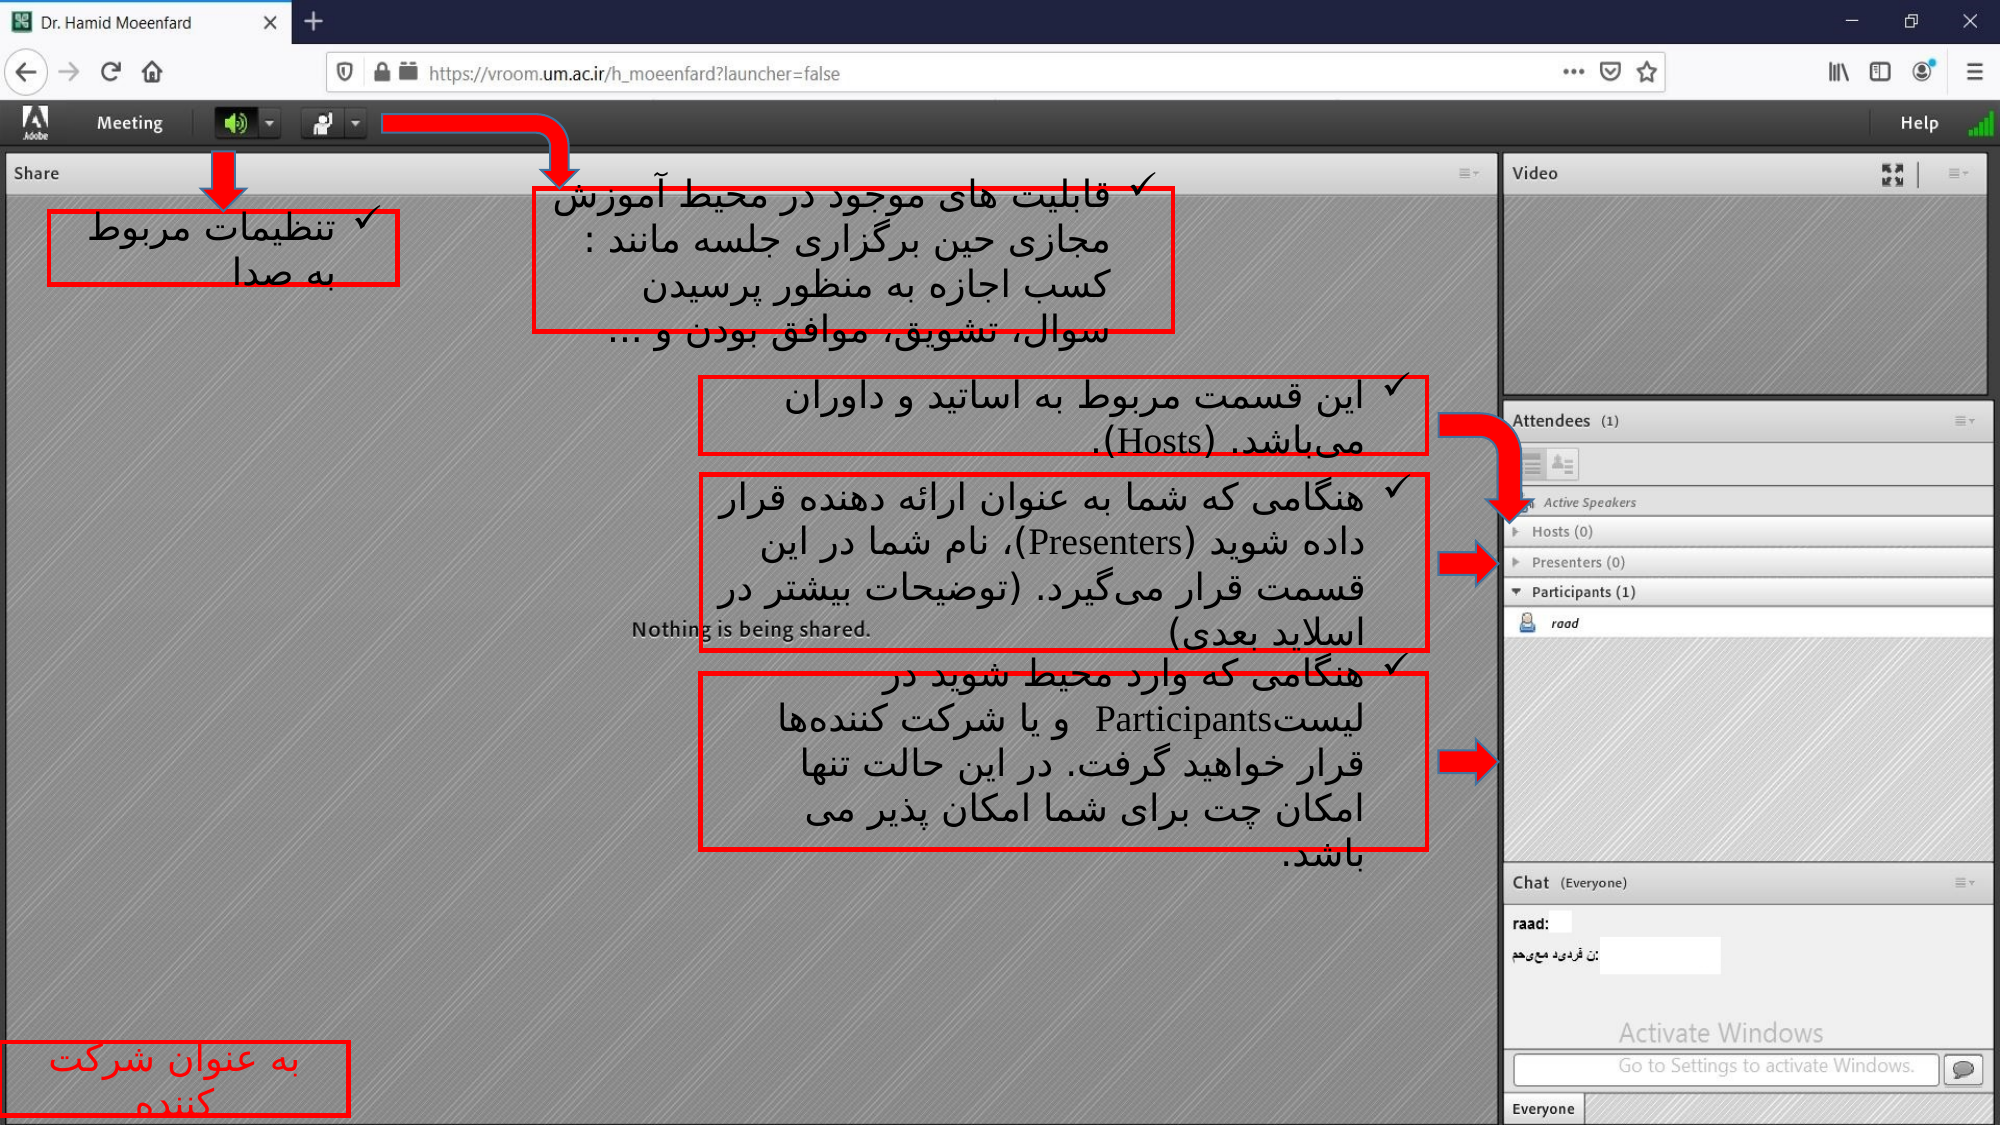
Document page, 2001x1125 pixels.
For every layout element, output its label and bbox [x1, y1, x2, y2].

text_box [382, 114, 1174, 332]
text_box [48, 151, 382, 285]
list [0, 0, 2000, 1125]
text_box [700, 673, 1499, 850]
